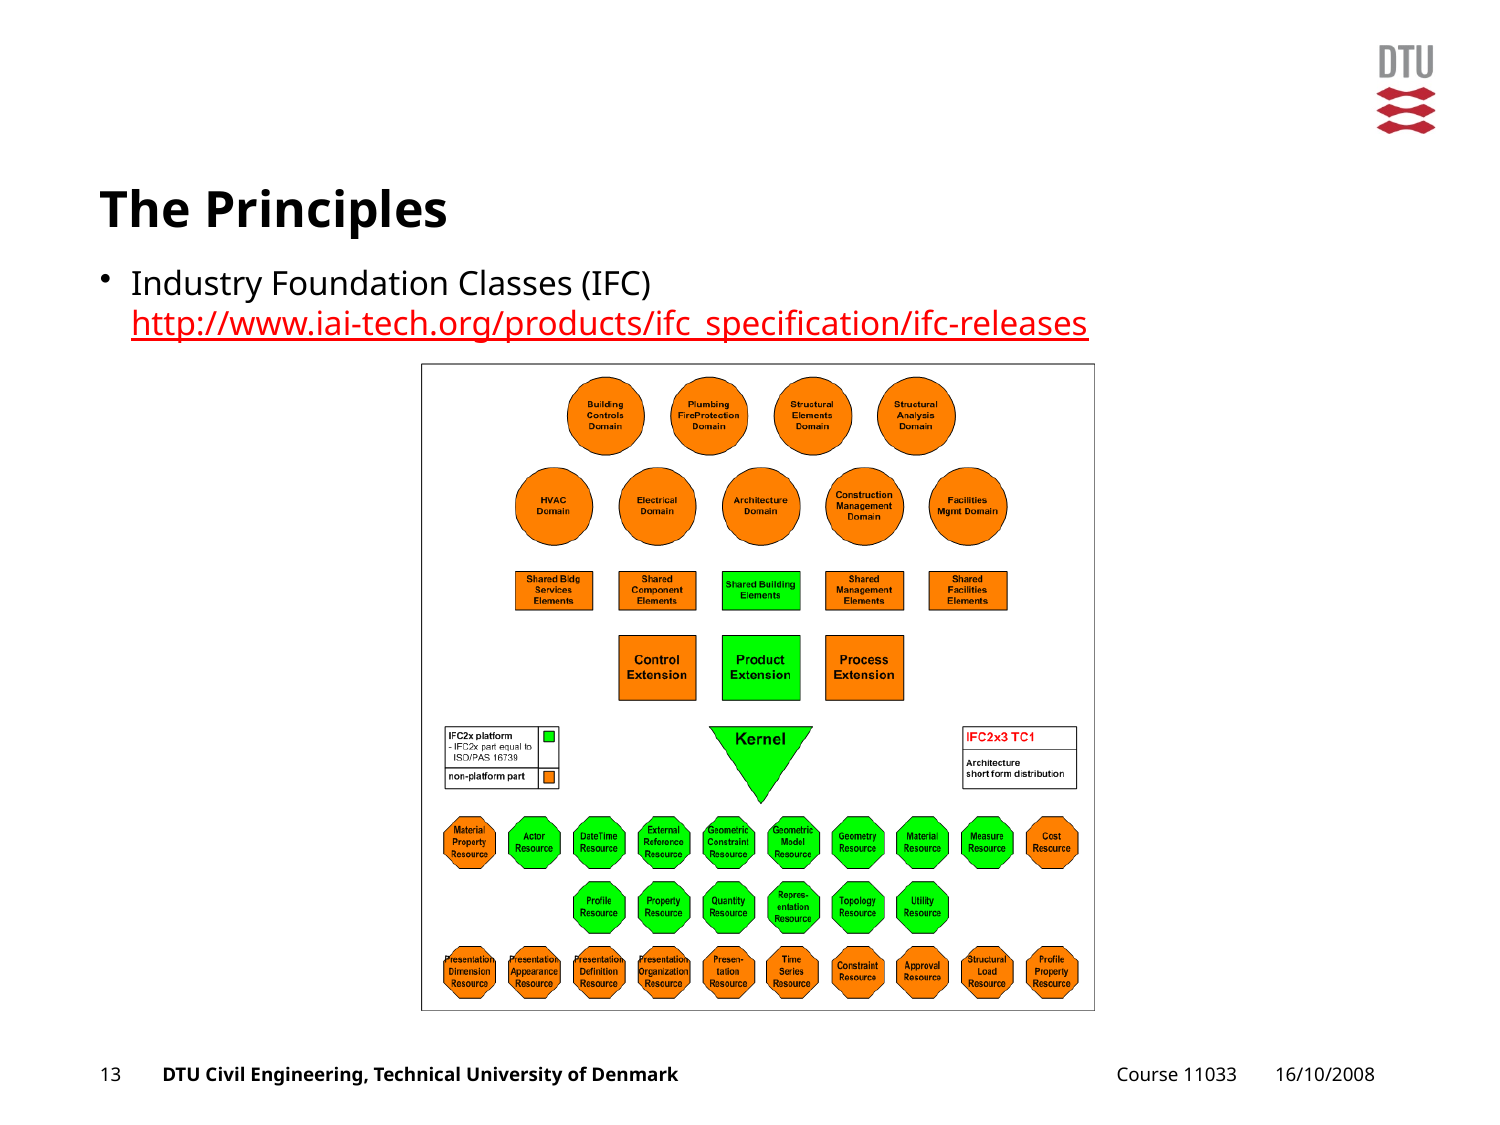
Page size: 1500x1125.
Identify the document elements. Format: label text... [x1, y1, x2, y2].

picture [1356, 45, 1436, 134]
picture [421, 362, 1095, 1011]
list Industry Foundation Classes (IFC) http://www.iai-tech.org/products/ifc_specification/ifc-releases [99, 262, 1376, 1012]
title The Principles [99, 49, 1376, 238]
